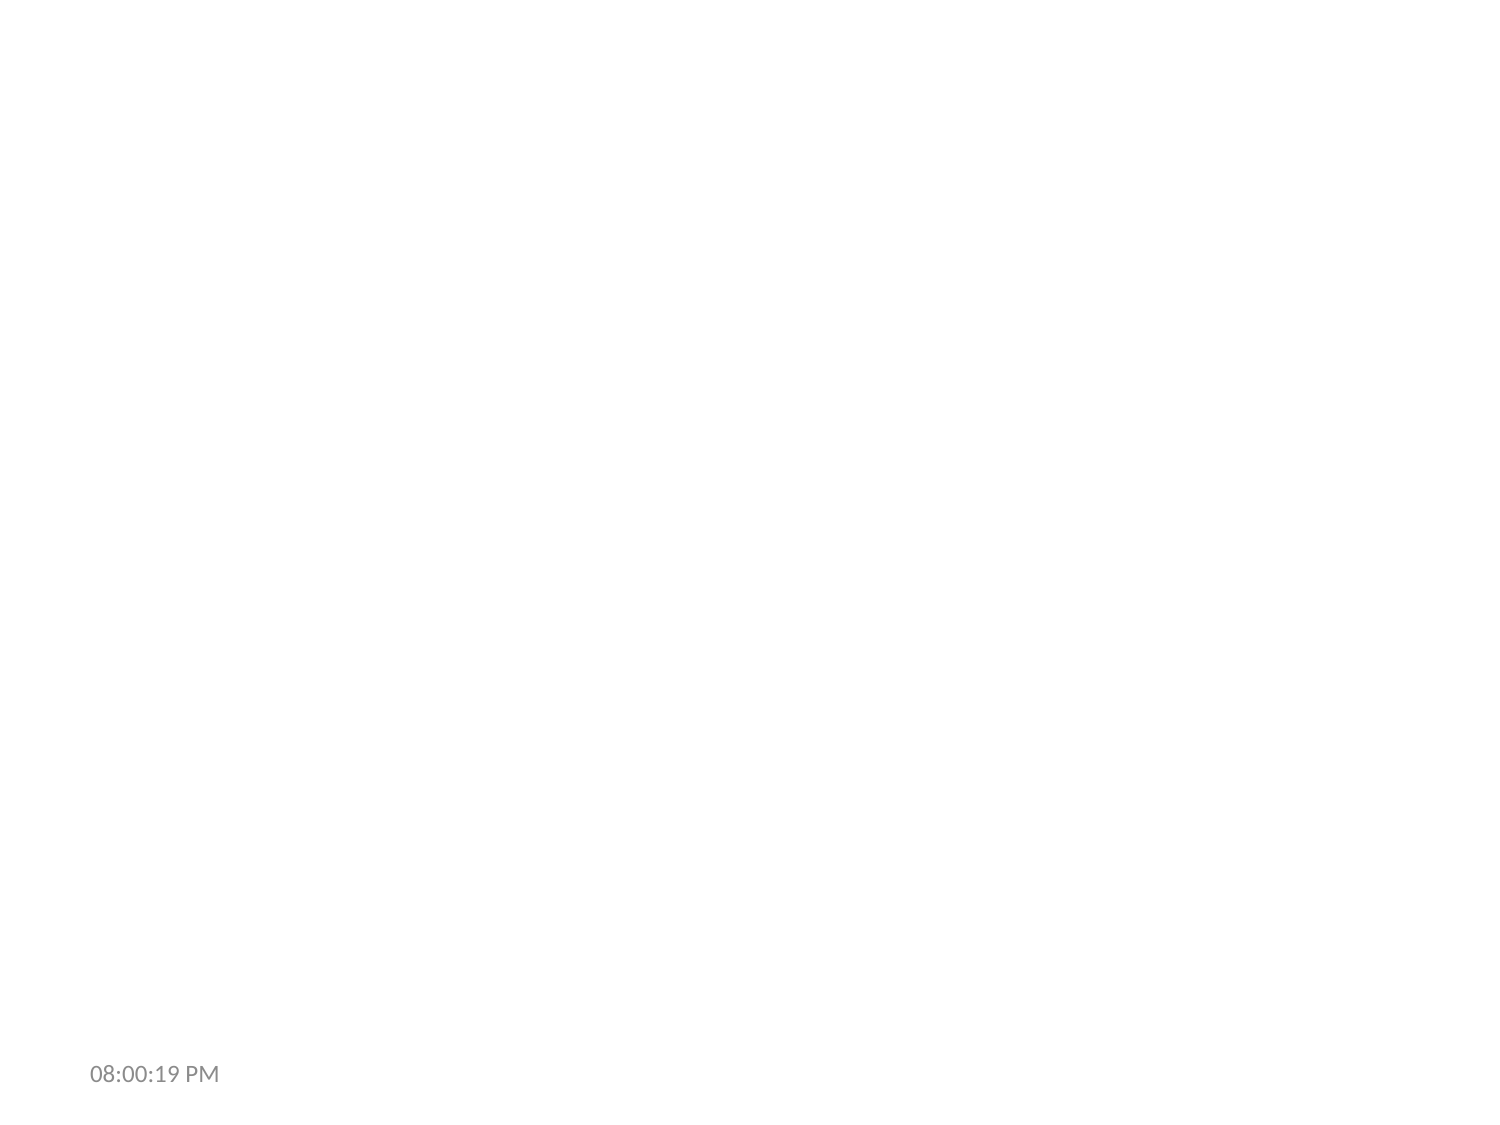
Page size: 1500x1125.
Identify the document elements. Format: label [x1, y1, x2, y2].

slide_number [75, 1042, 425, 1103]
